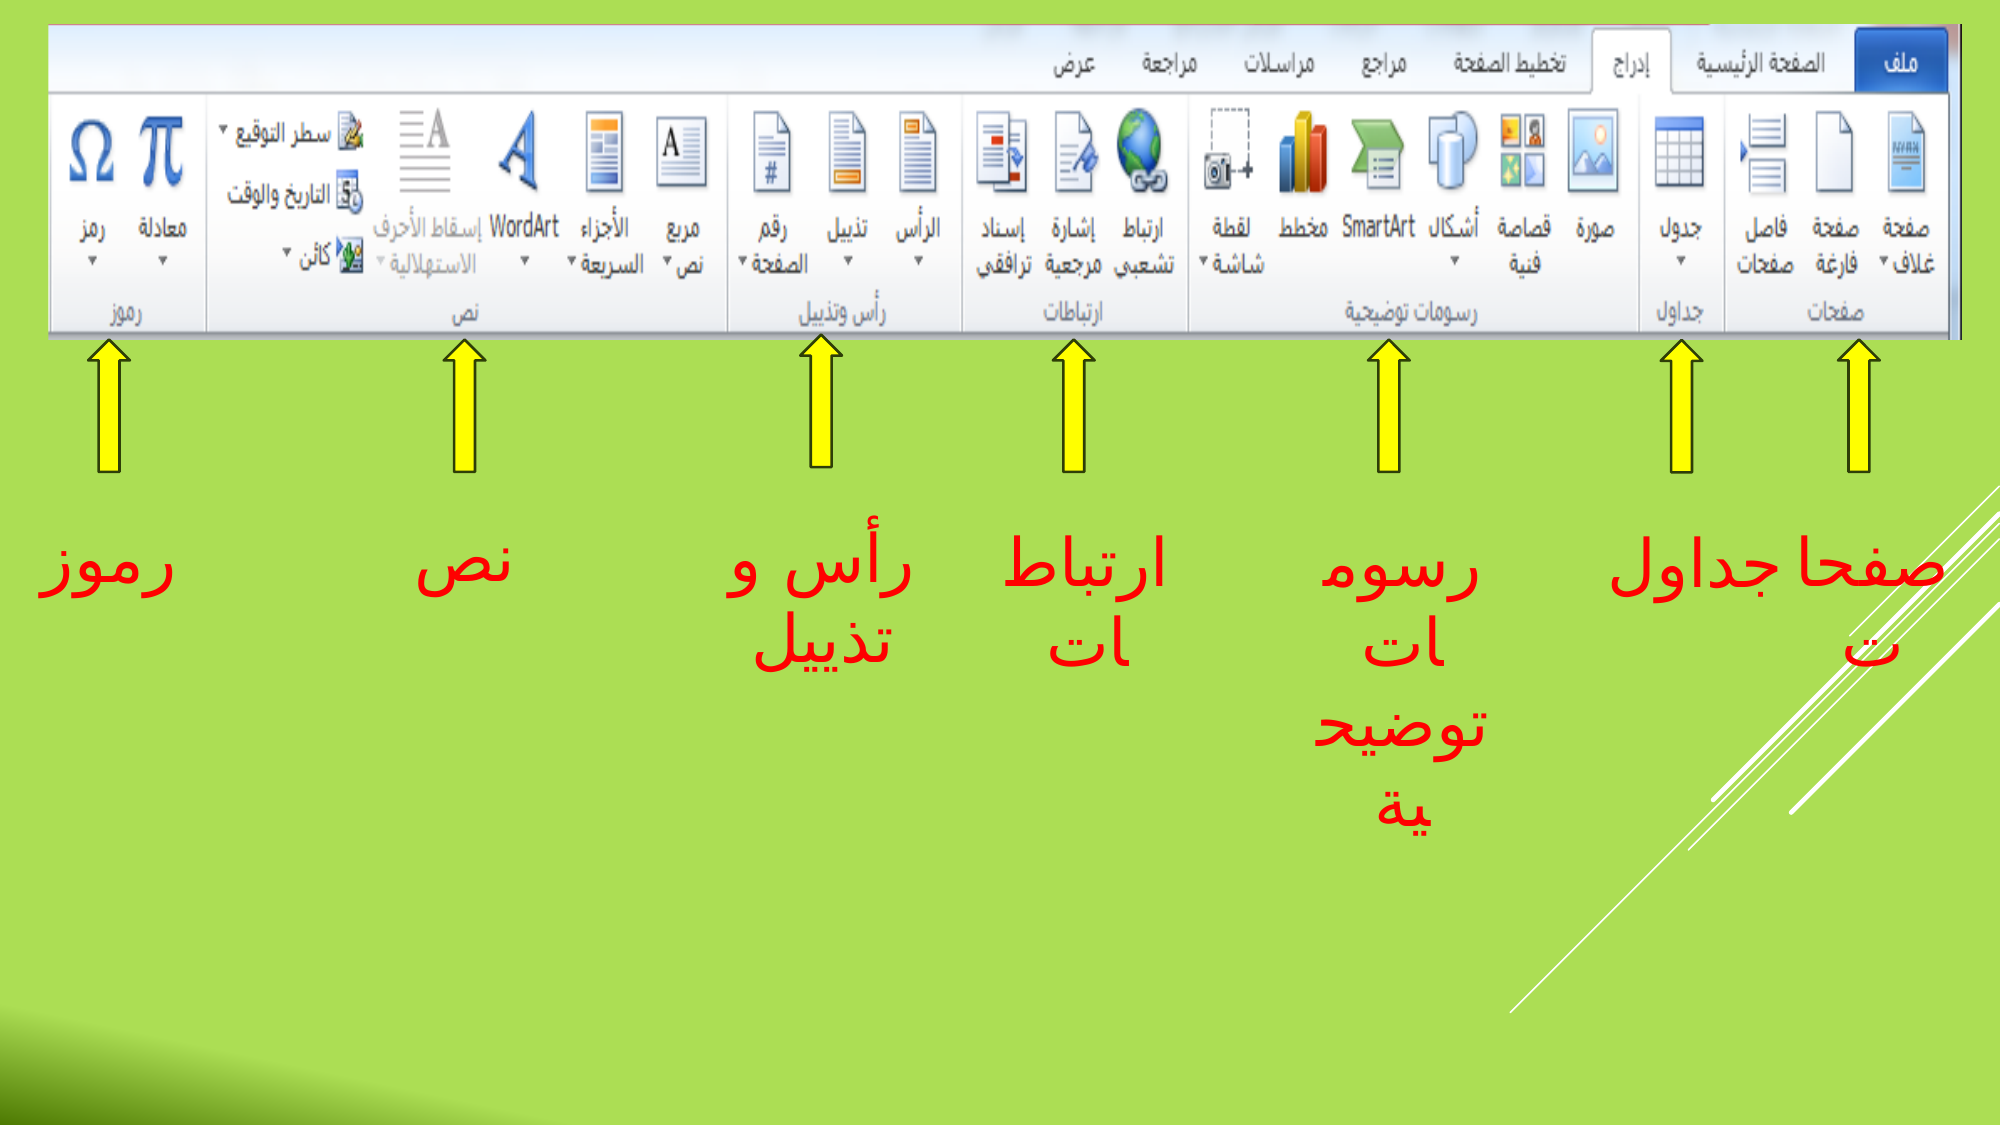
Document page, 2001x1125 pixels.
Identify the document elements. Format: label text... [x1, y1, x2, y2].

text_box ارتباطات [984, 512, 1191, 688]
picture [48, 24, 1963, 340]
text_box [1051, 340, 1096, 474]
text_box [799, 340, 844, 469]
text_box [1836, 340, 1881, 474]
text_box صفحات [1769, 512, 1976, 688]
text_box [1366, 340, 1411, 474]
text_box [86, 340, 132, 474]
text_box جداول [1592, 513, 1769, 608]
text_box رموز [6, 508, 213, 603]
text_box [442, 340, 487, 474]
text_box رسومات توضيحية [1299, 512, 1506, 848]
text_box نص [361, 507, 568, 603]
text_box [1659, 340, 1704, 474]
text_box رأس و تذييل [707, 508, 939, 683]
